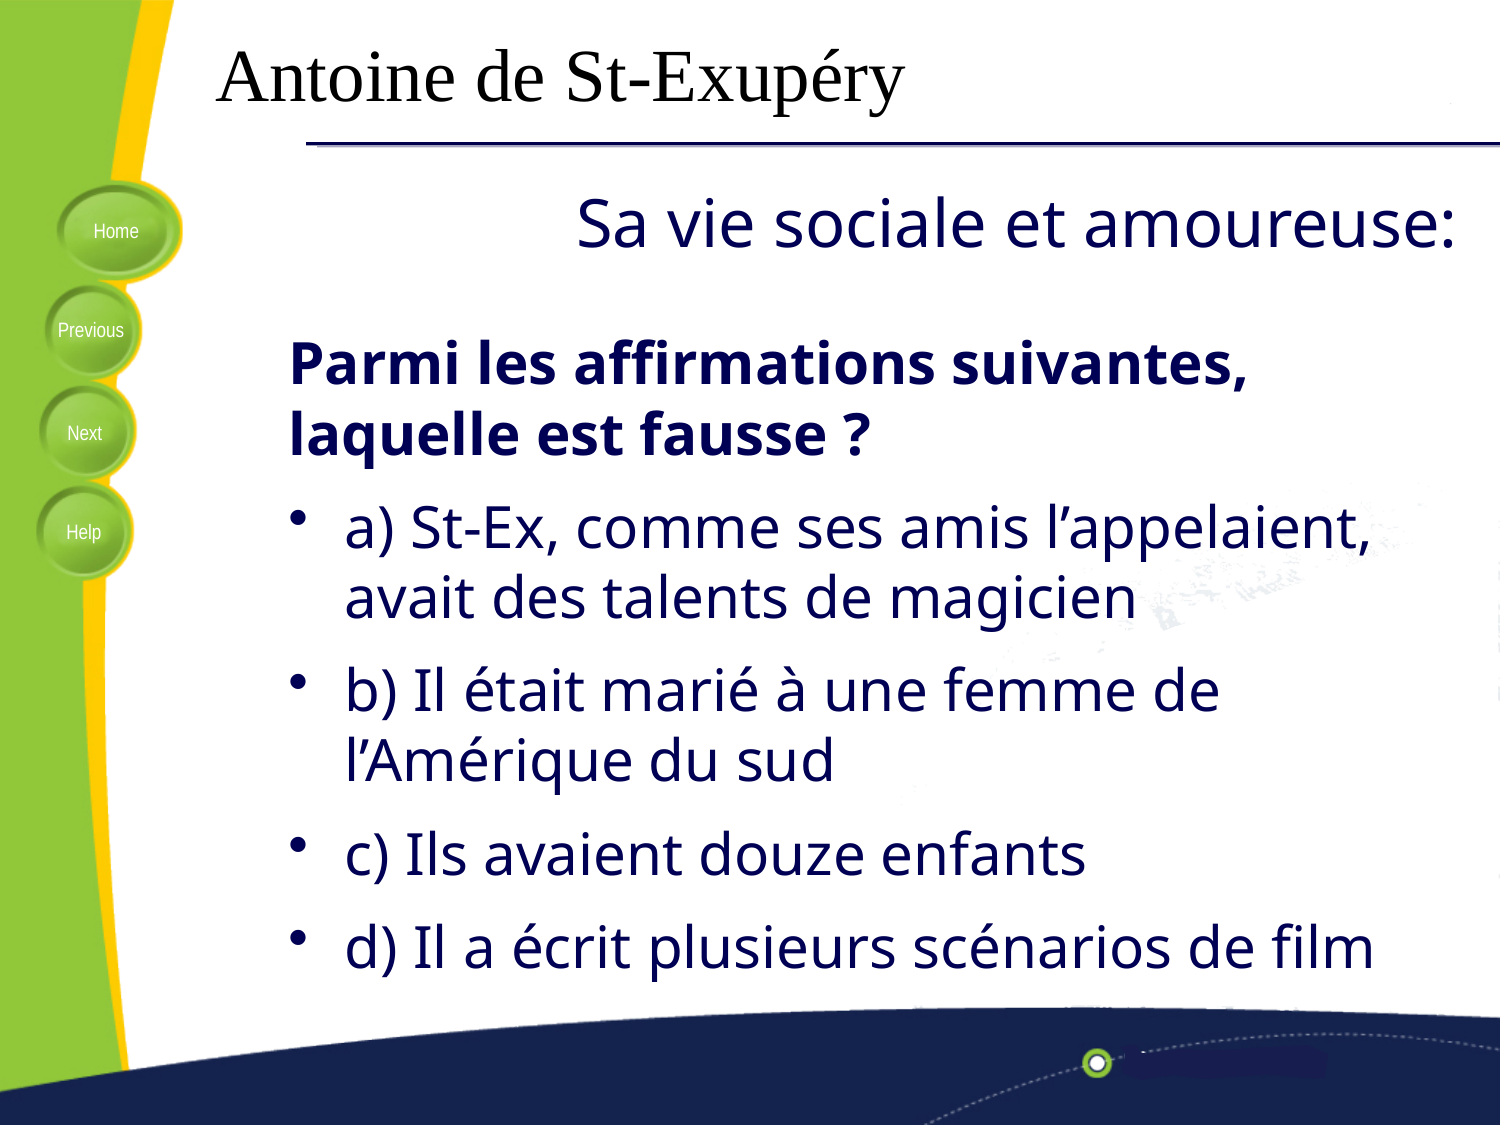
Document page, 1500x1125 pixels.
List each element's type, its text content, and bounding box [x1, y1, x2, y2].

picture [0, 0, 1500, 1125]
text_box Antoine de St-Exupéry [200, 18, 1373, 124]
title Sa vie sociale et amoureuse: [199, 170, 1475, 271]
list Parmi les affirmations suivantes, laquelle est fausse ? a) St-Ex, comme ses amis l’appelaient, avait des talents de magicien b) Il était marié à une femme de l’Amérique du sud c) Ils avaient douze enfants d) Il a écrit plusieurs scénarios de film [273, 319, 1500, 1038]
